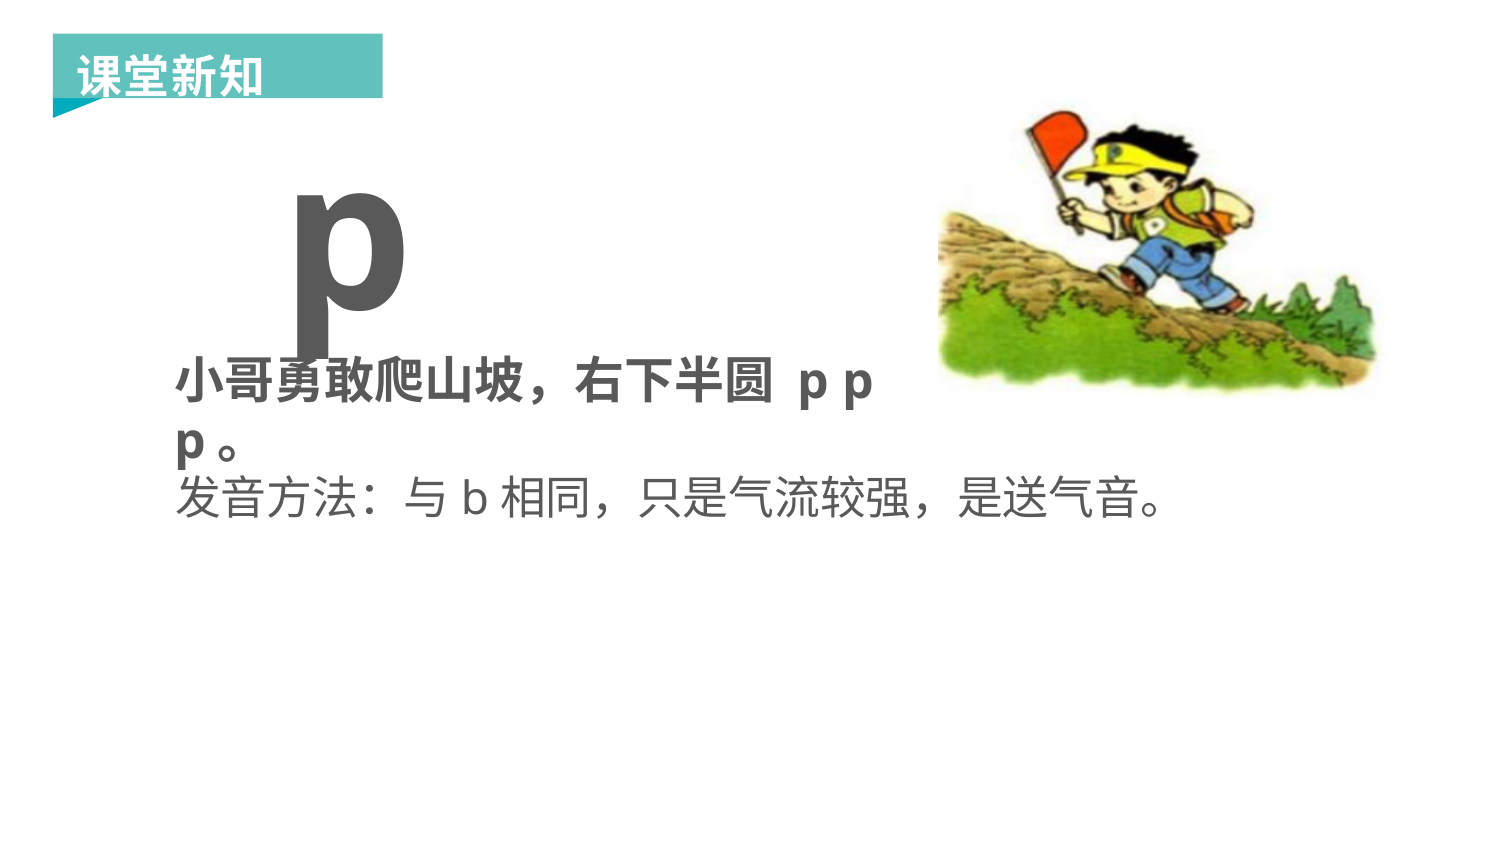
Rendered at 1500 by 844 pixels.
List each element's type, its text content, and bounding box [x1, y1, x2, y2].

list 课堂新知 [61, 46, 383, 94]
text_box 发音方法：与b相同，只是气流较强，是送气音。 [108, 461, 1326, 532]
picture [937, 99, 1390, 398]
text_box 小哥勇敢爬山坡，右下半圆 p p p。 [159, 340, 938, 461]
text_box p [266, 93, 456, 359]
